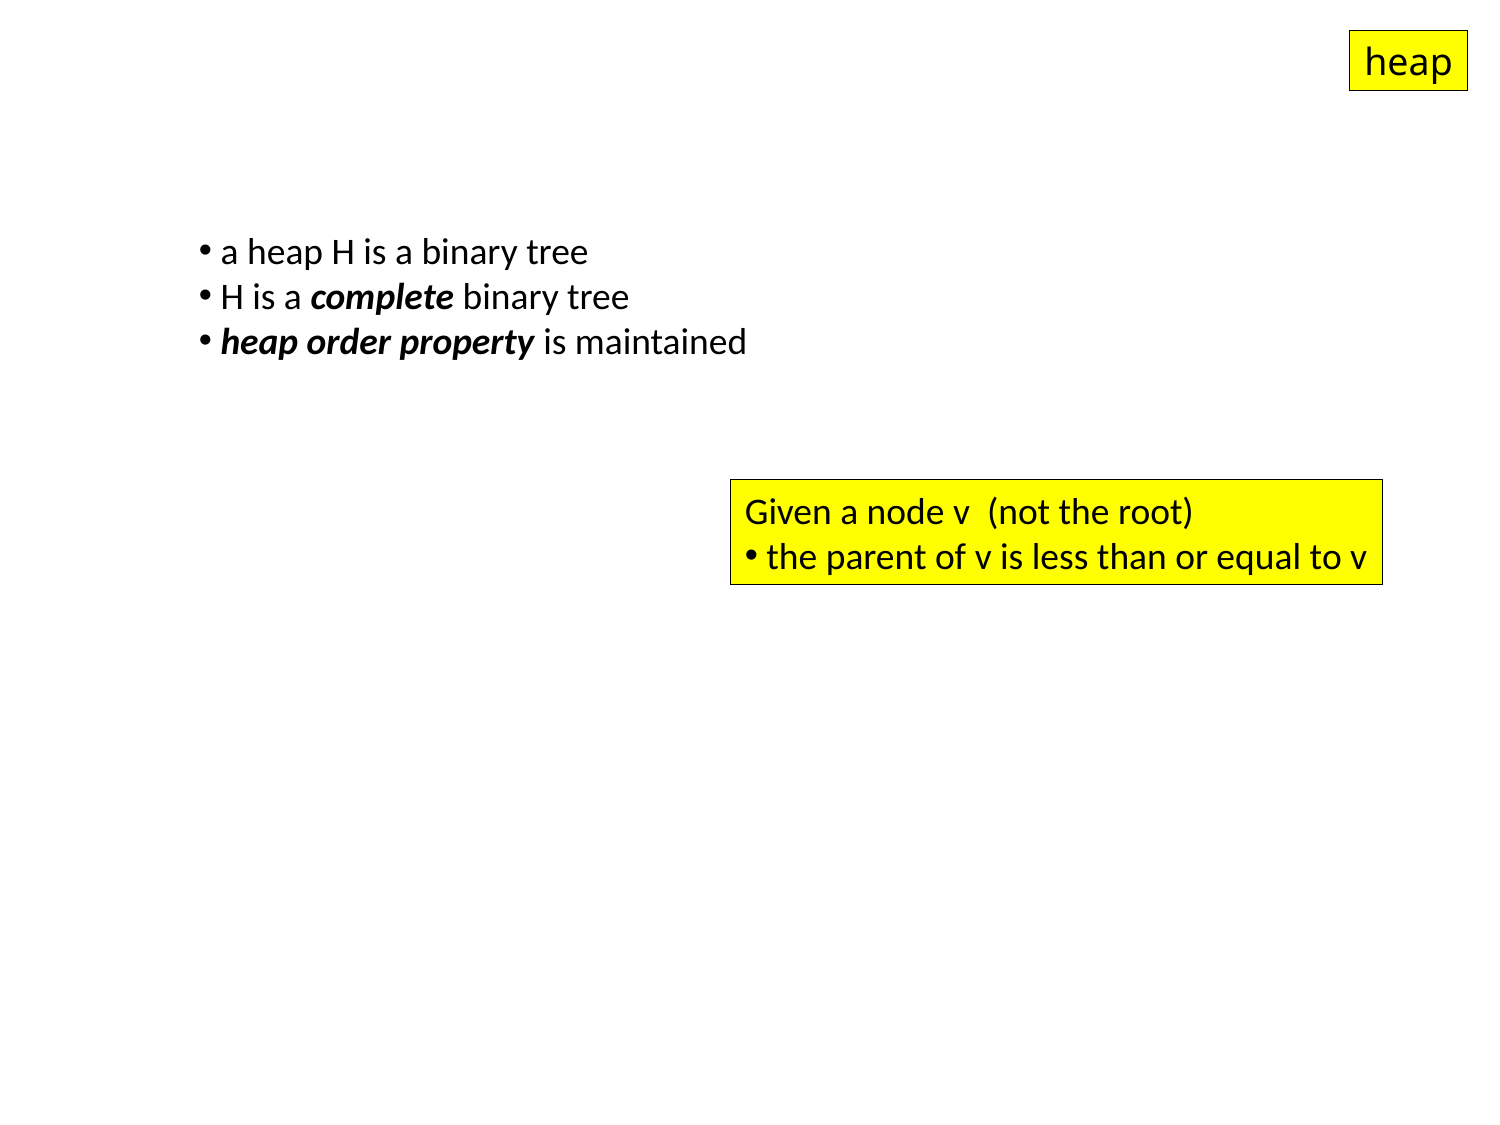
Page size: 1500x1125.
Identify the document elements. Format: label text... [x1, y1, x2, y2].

text_box a heap H is a binary tree H is a complete binary tree heap order property is maintained [184, 219, 763, 370]
text_box Given a node v (not the root) the parent of v is less than or equal to v [730, 479, 1383, 585]
text_box heap [1349, 30, 1468, 91]
